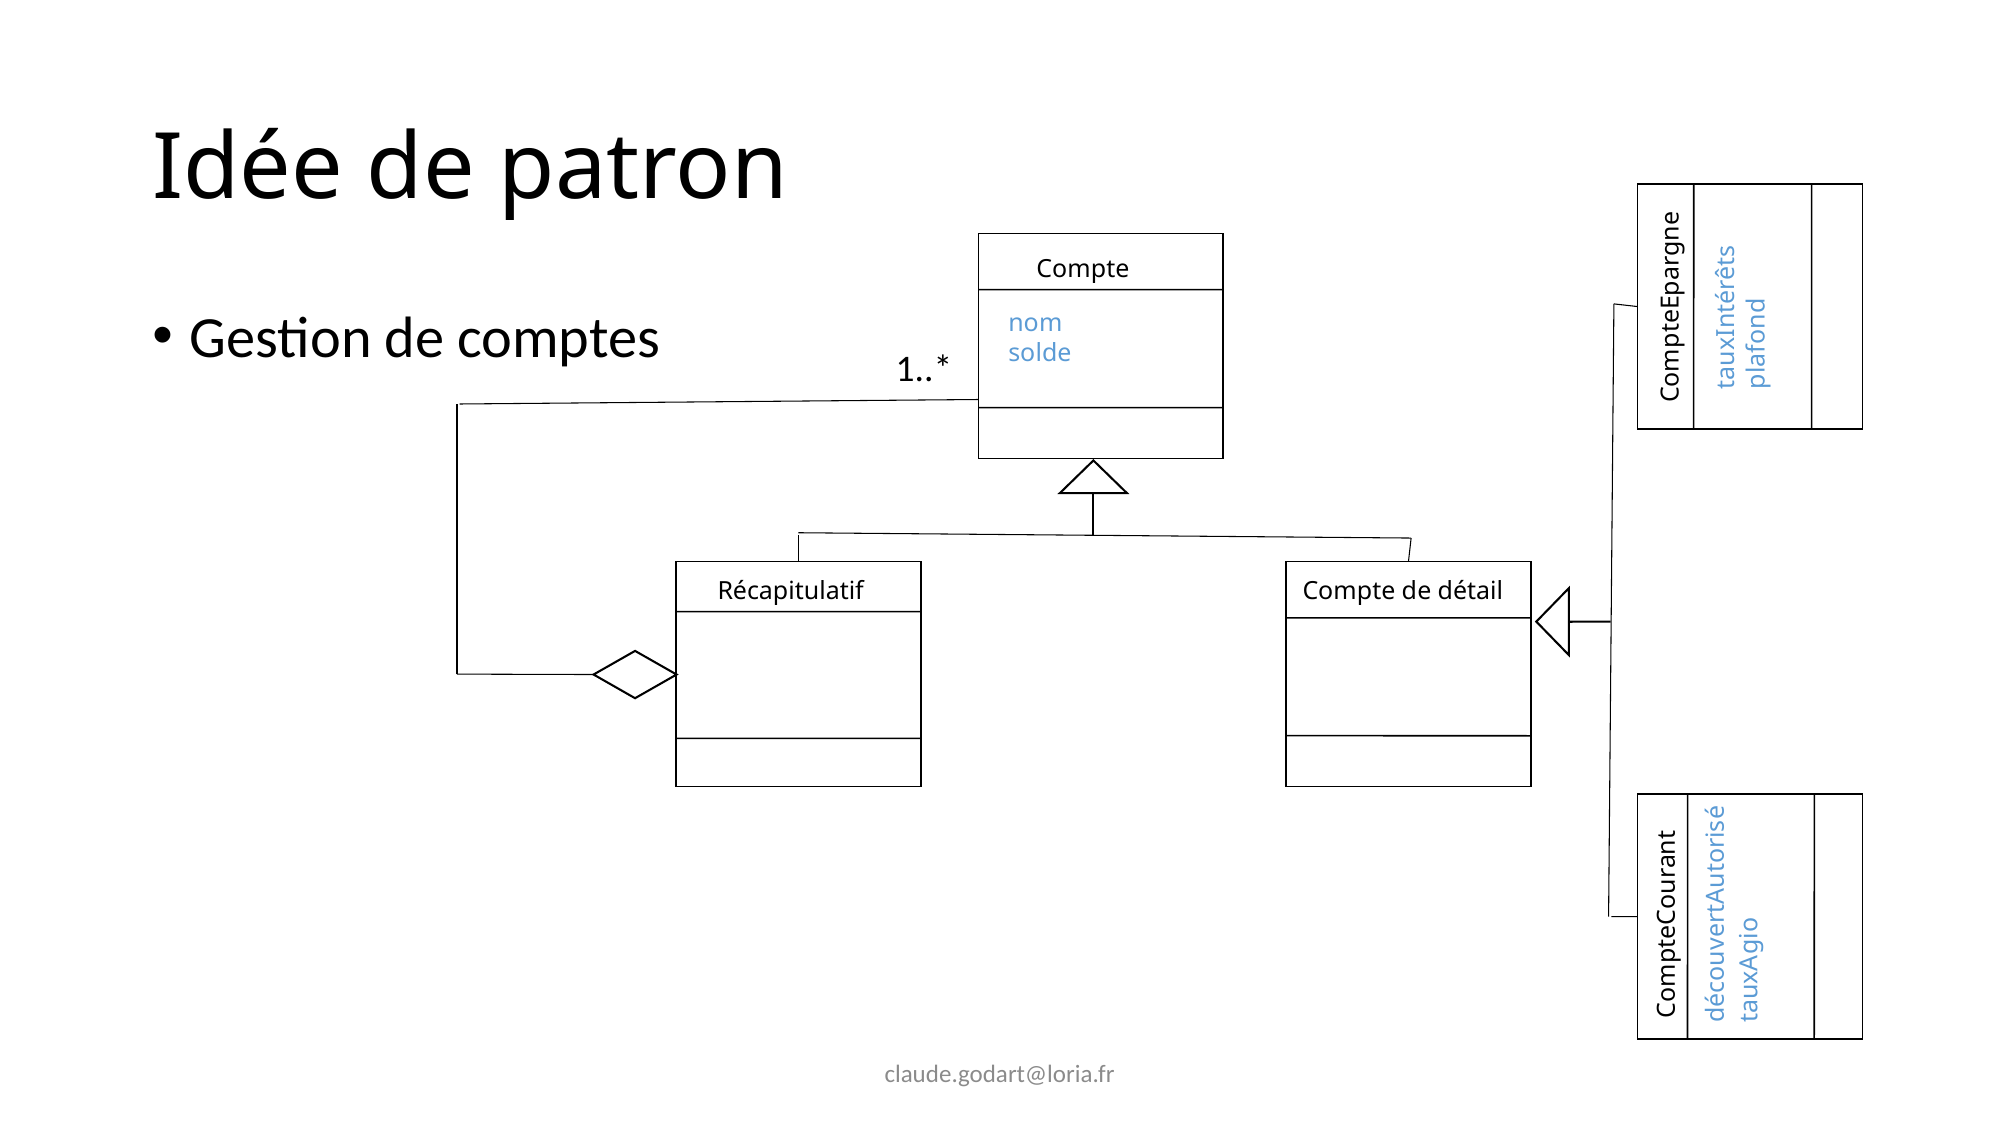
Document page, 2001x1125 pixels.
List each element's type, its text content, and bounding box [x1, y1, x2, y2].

list Gestion de comptes [1614, 305, 1863, 436]
list Gestion de comptes [1224, 299, 1637, 436]
text_box Compte [988, 252, 1178, 290]
text_box [1286, 775, 1531, 787]
text_box [978, 290, 1224, 407]
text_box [1271, 448, 2000, 775]
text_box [459, 399, 979, 404]
text_box [675, 612, 921, 738]
text_box [1057, 459, 1130, 495]
text_box Récapitulatif [675, 574, 906, 612]
footer claude.godart@loria.fr [662, 1042, 1338, 1103]
text_box [675, 561, 921, 611]
text_box nom solde [993, 309, 1194, 404]
text_box [594, 649, 679, 700]
text_box [978, 408, 1224, 459]
text_box [675, 739, 921, 787]
text_box [978, 233, 1224, 289]
list Gestion de comptes [137, 299, 978, 436]
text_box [798, 532, 1271, 539]
title Idée de patron [137, 59, 1863, 278]
text_box 1..* [880, 336, 968, 397]
